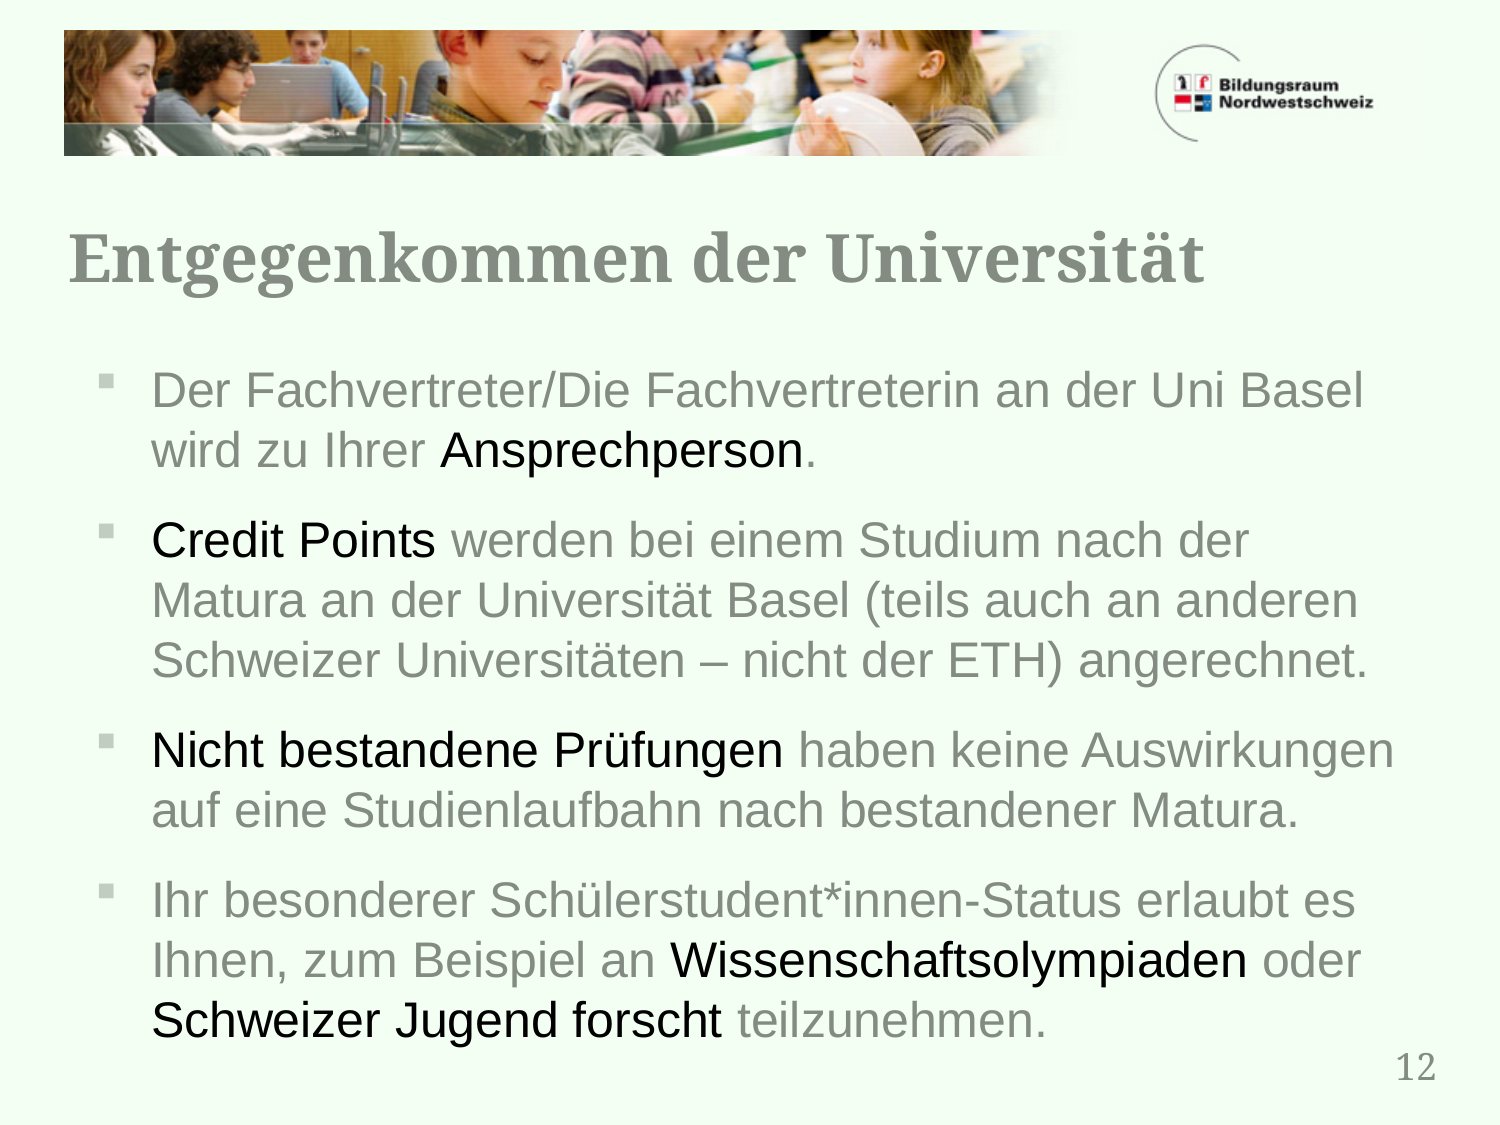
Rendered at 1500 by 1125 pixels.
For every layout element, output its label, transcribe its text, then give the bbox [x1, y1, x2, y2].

list Der Fachvertreter/Die Fachvertreterin an der Uni Basel wird zu Ihrer Ansprechperson. Credit Points werden bei einem Studium nach der Matura an der Universität Basel (teils auch an anderen Schweizer Universitäten – nicht der ETH) angerechnet. Nicht bestandene Prüfungen haben keine Auswirkungen auf eine Studienlaufbahn nach bestandener Matura. Ihr besonderer Schülerstudent*innen-Status erlaubt es Ihnen, zum Beispiel an Wissenschaftsolympiaden oder Schweizer Jugend forscht teilzunehmen. [64, 350, 1447, 1035]
title Entgegenkommen der Universität [53, 196, 1426, 315]
picture [64, 30, 1425, 156]
slide_number 12 [1139, 1034, 1453, 1094]
